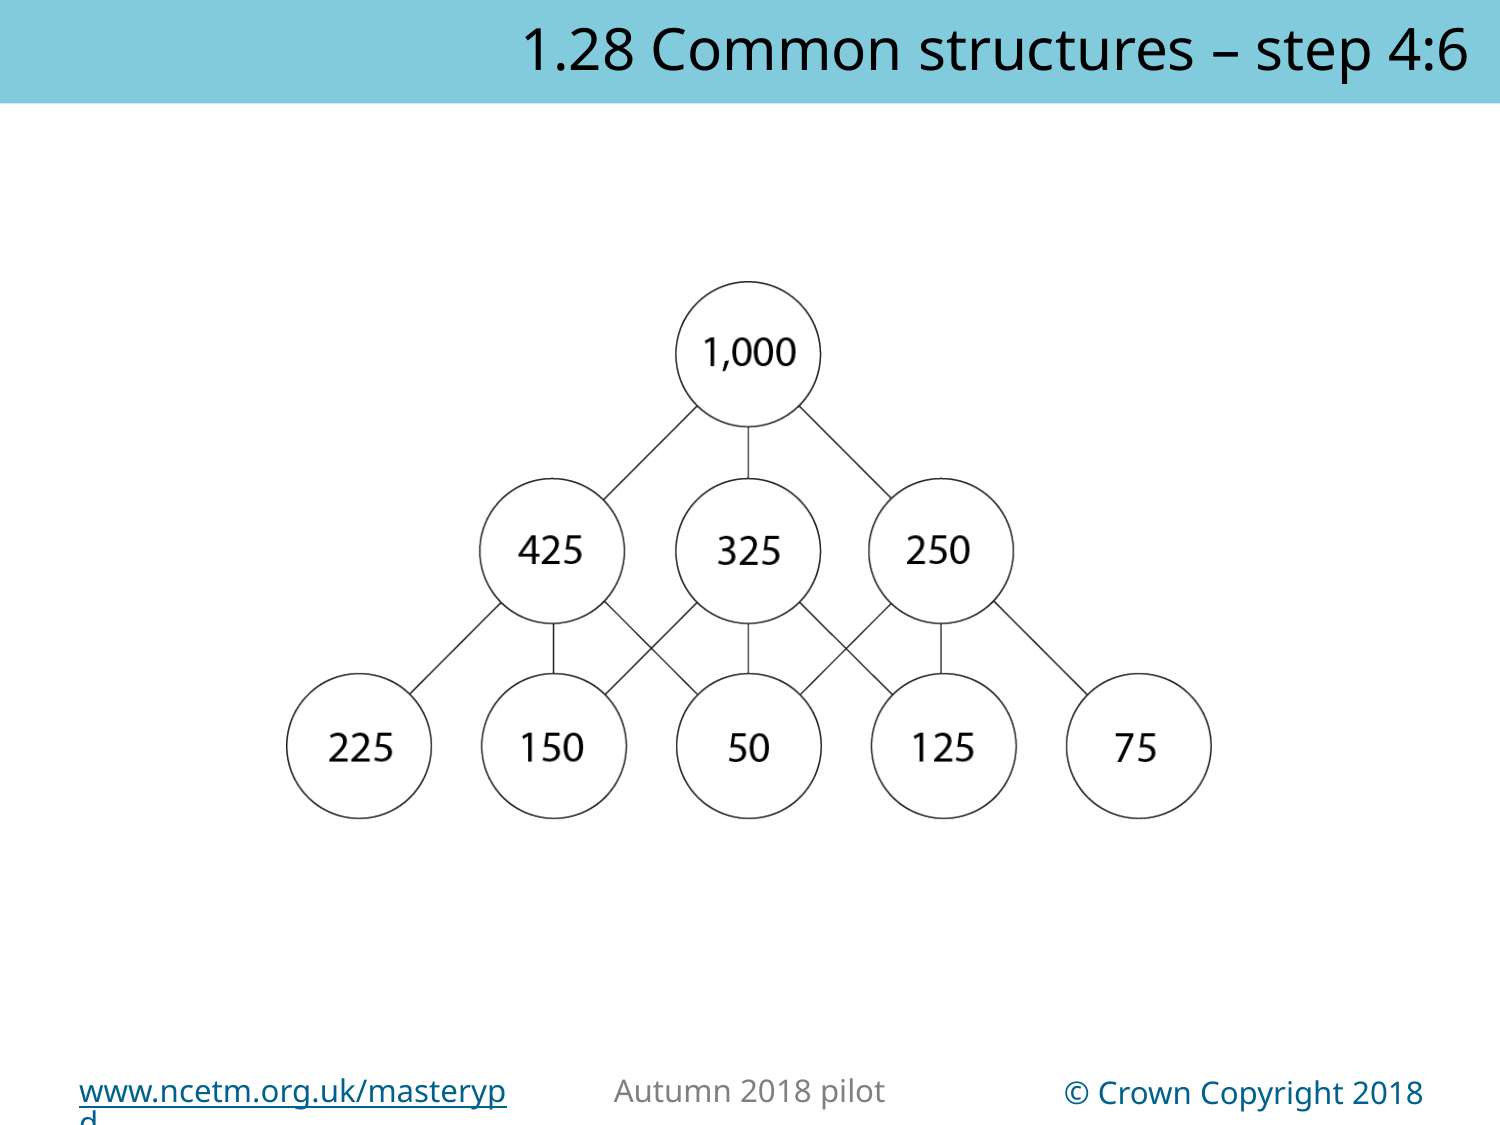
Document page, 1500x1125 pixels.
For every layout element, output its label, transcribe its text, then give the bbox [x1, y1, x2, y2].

list 1.28 Common structures – step 4:6 [0, 0, 1500, 104]
picture [286, 281, 1214, 844]
